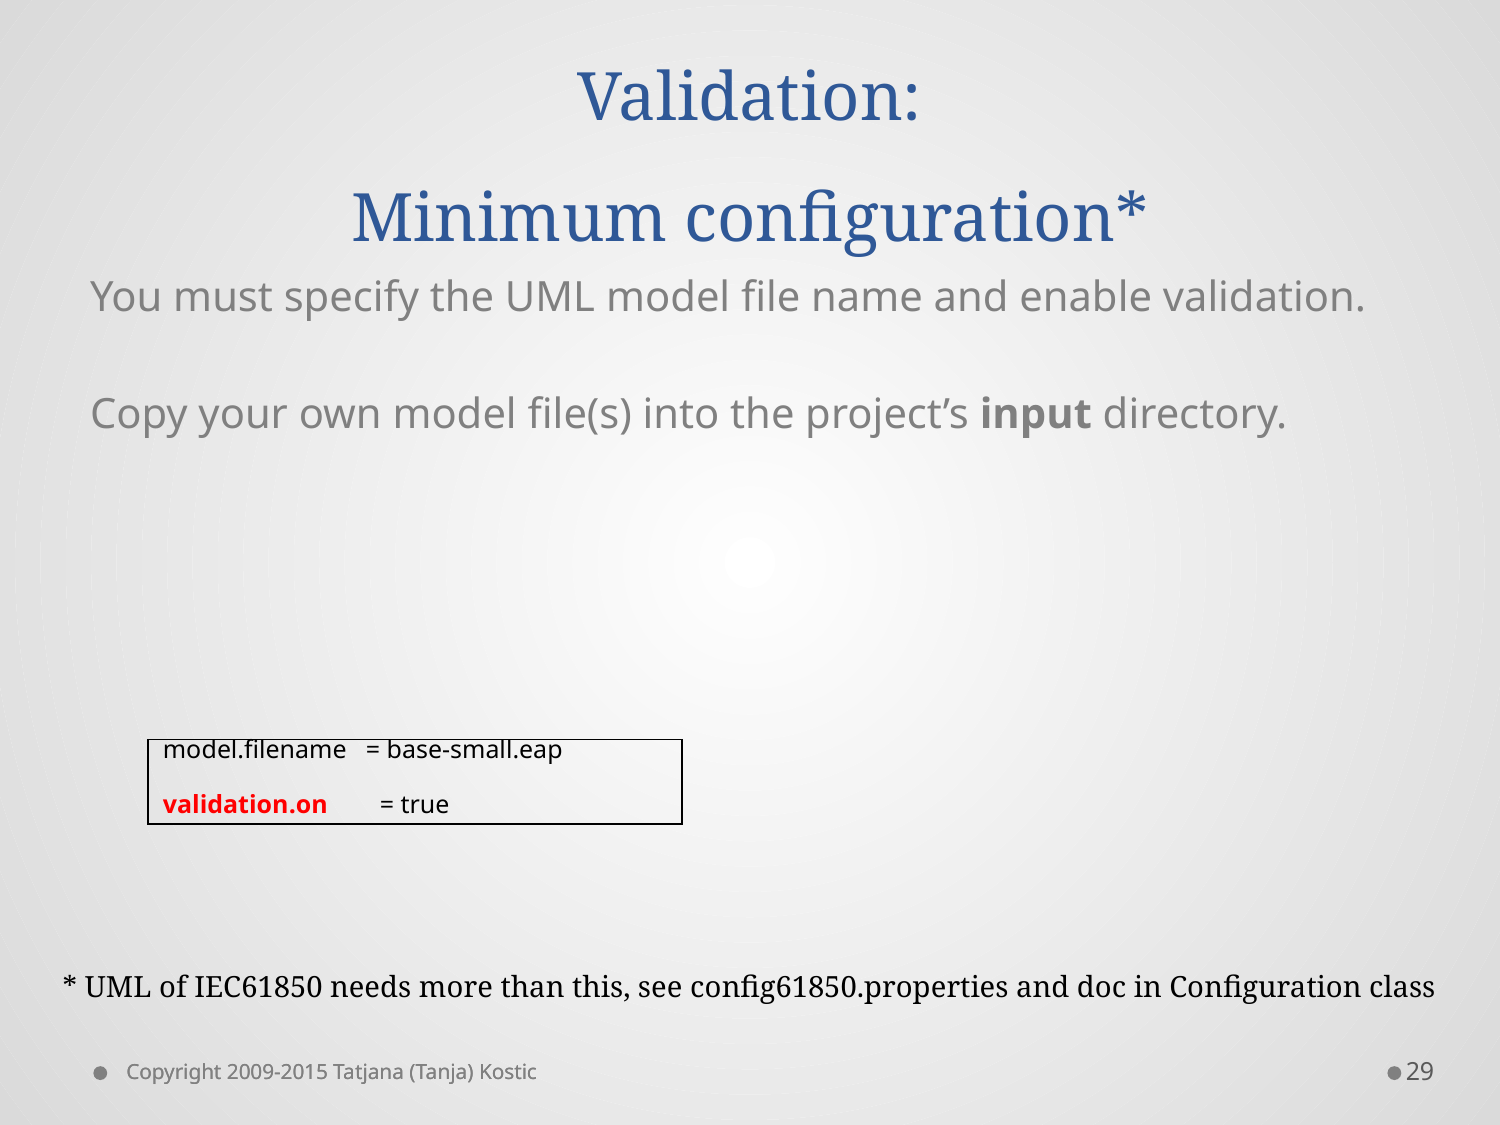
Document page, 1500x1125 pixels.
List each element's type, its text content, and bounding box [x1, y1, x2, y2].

text_box model.filename = base-small.eap validation.on = true [148, 739, 682, 825]
list You must specify the UML model file name and enable validation. Copy your own model file(s) into the project’s input directory. [75, 262, 1425, 960]
text_box * UML of IEC61850 needs more than this, see config61850.properties and doc in Configuration class [47, 960, 1452, 1011]
slide_number 29 [1401, 1042, 1494, 1103]
title Validation: Minimum configuration* [75, 0, 1425, 262]
